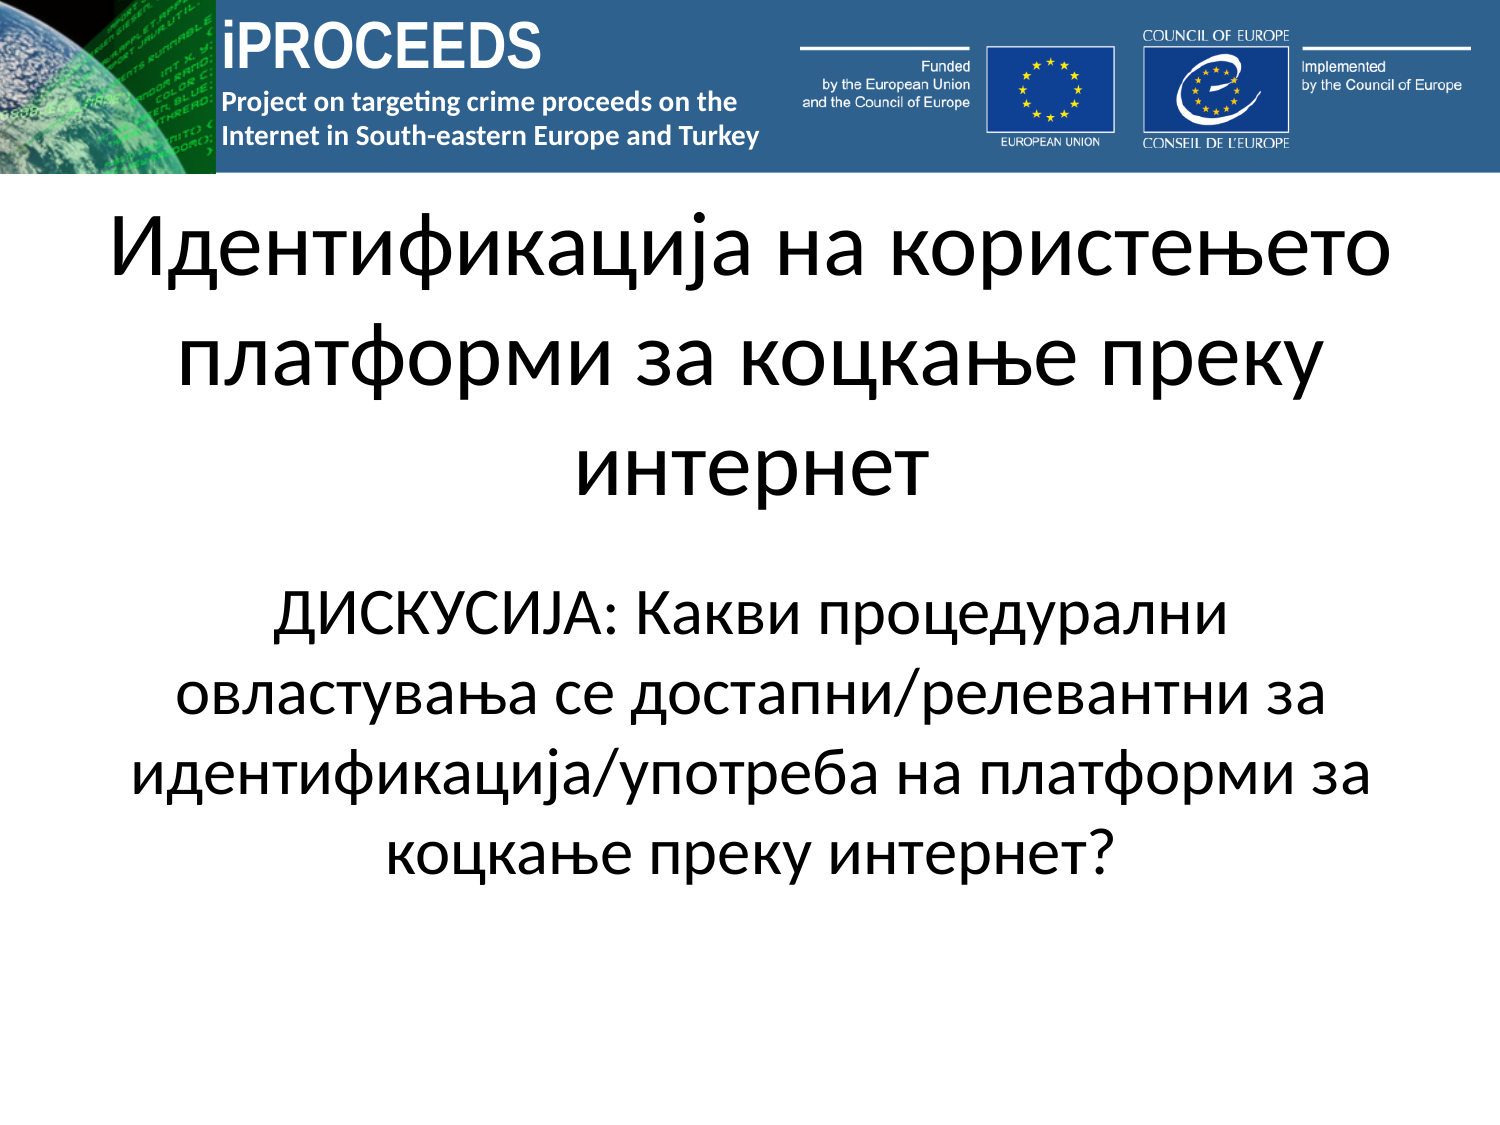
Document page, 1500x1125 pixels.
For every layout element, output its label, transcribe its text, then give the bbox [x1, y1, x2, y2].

title Идентификација на користењето платформи за коцкање преку интернет [76, 255, 1427, 373]
picture [0, 0, 216, 174]
picture [800, 30, 1471, 148]
list ДИСКУСИЈА: Какви процедурални овластувања се достапни/релевантни за идентификација/употреба на платформи за коцкање преку интернет? [76, 373, 1427, 1017]
